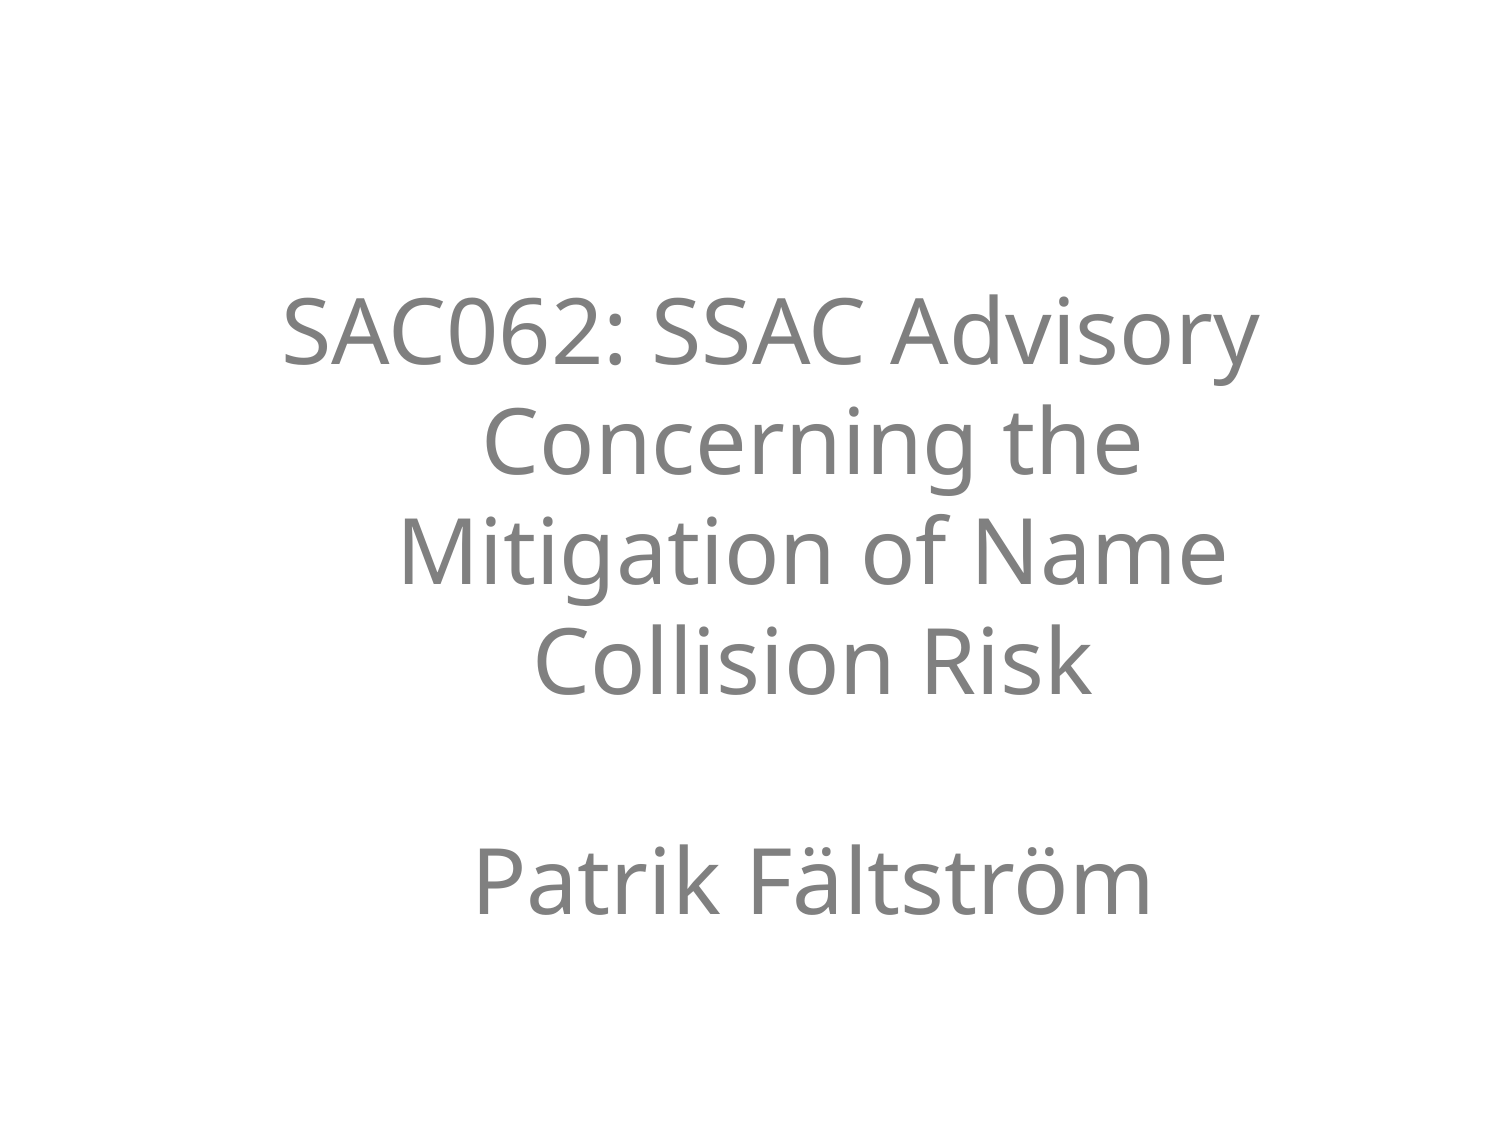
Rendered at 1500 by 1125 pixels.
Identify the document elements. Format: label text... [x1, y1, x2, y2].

title SAC062: SSAC Advisory Concerning the Mitigation of Name Collision Risk Patrik Fältström [265, 160, 1277, 941]
